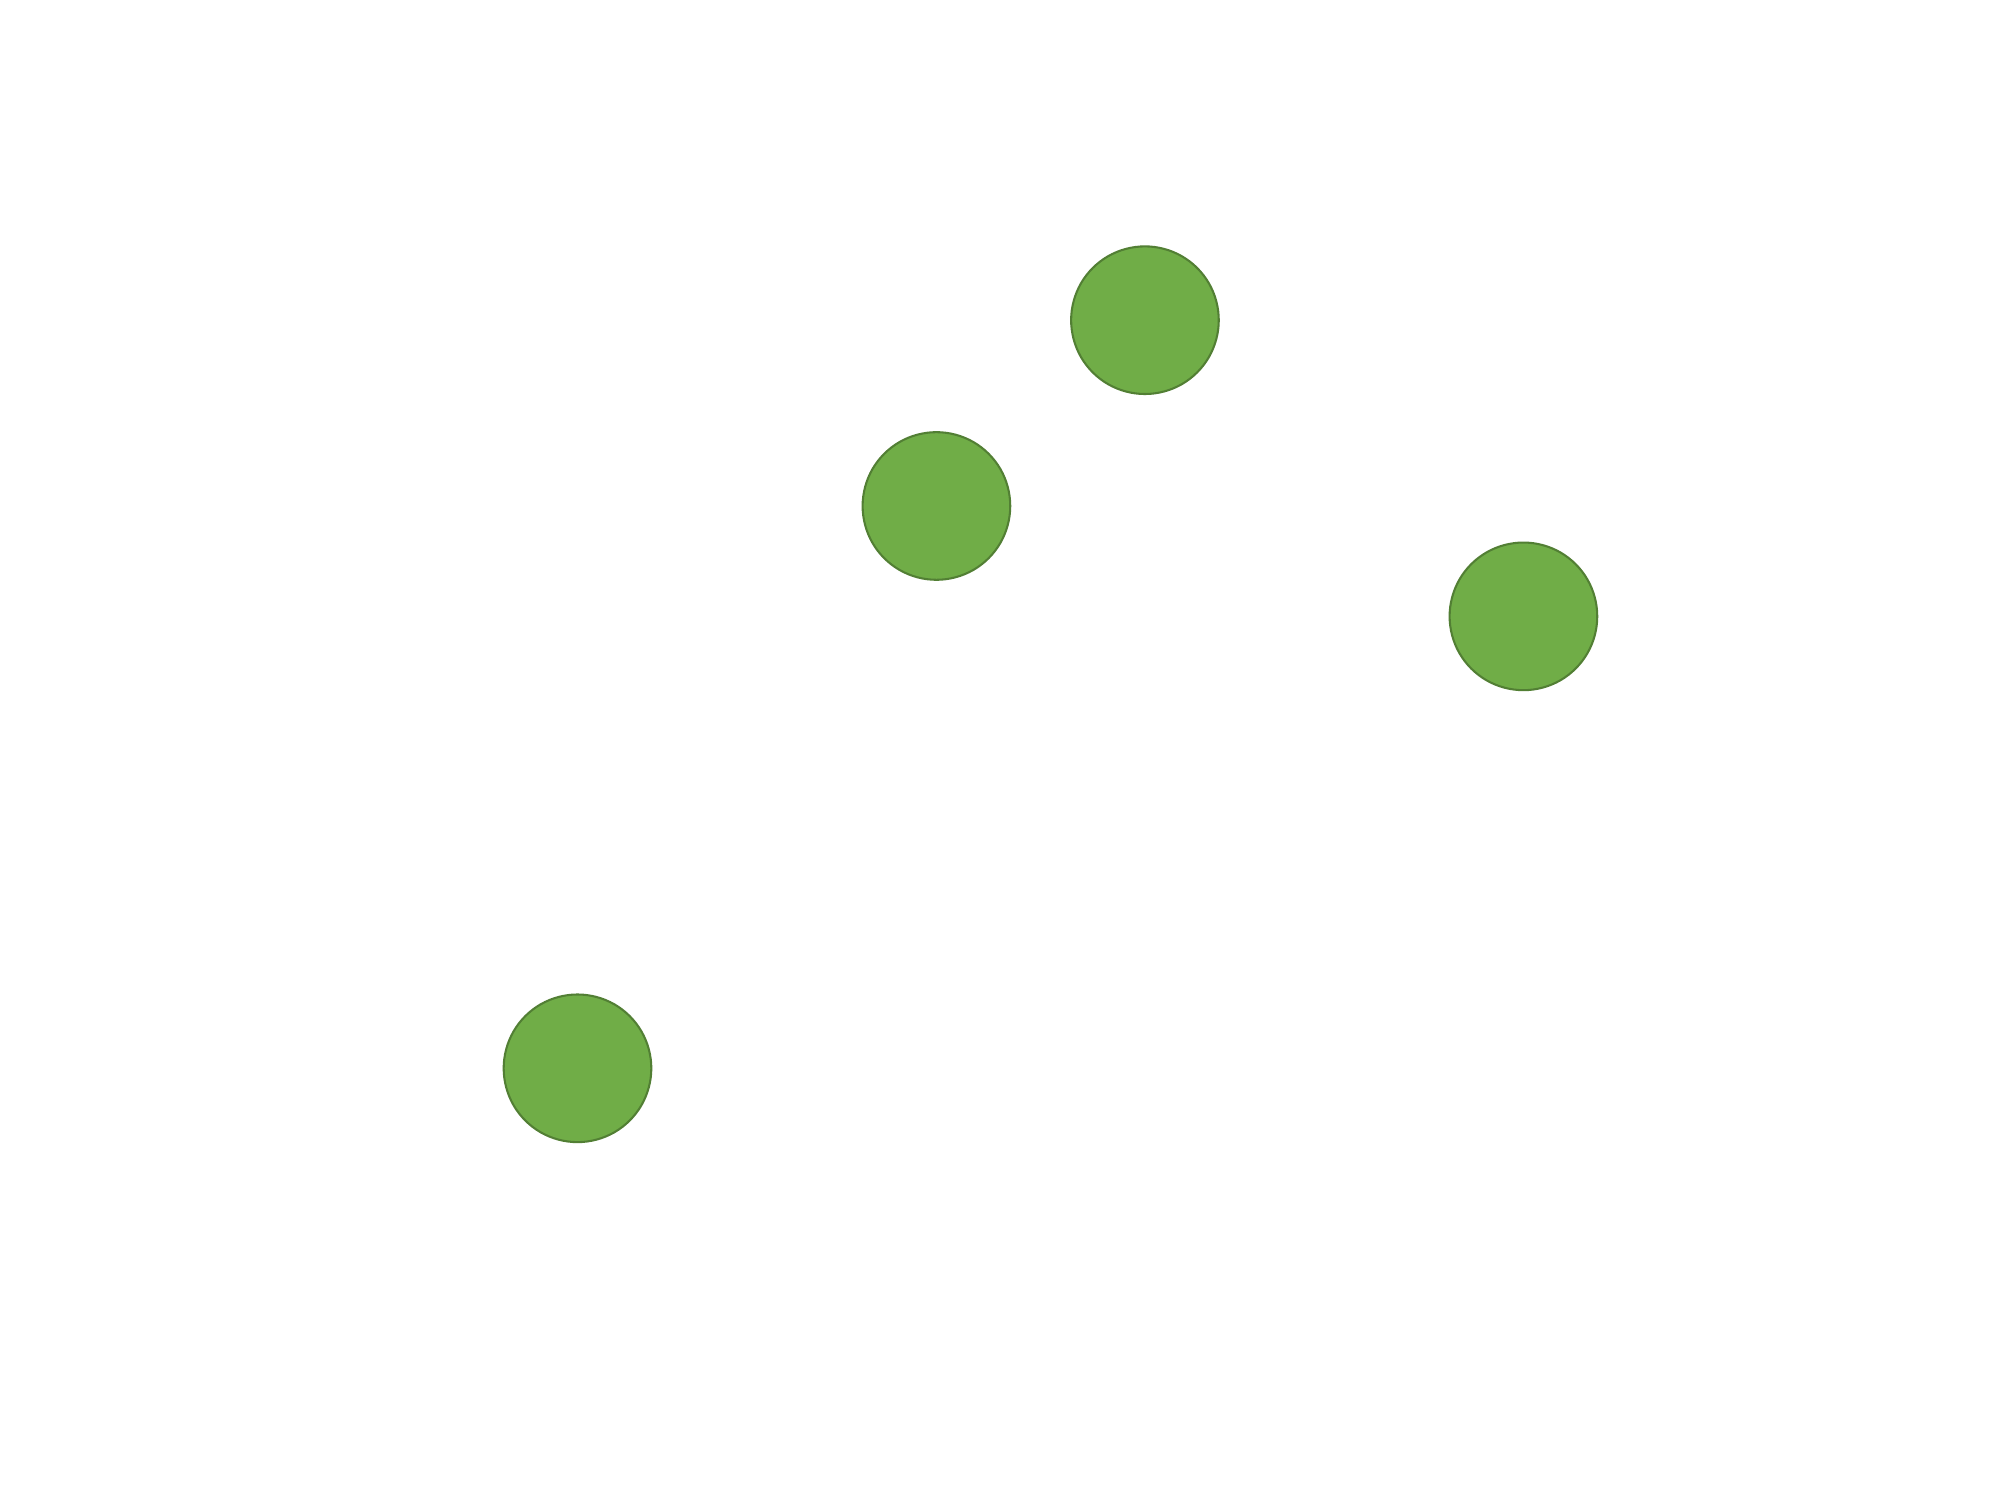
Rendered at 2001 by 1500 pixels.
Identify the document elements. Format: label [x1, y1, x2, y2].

text_box [502, 993, 653, 1144]
text_box [1448, 541, 1599, 692]
text_box [861, 431, 1012, 581]
text_box [1070, 245, 1220, 396]
